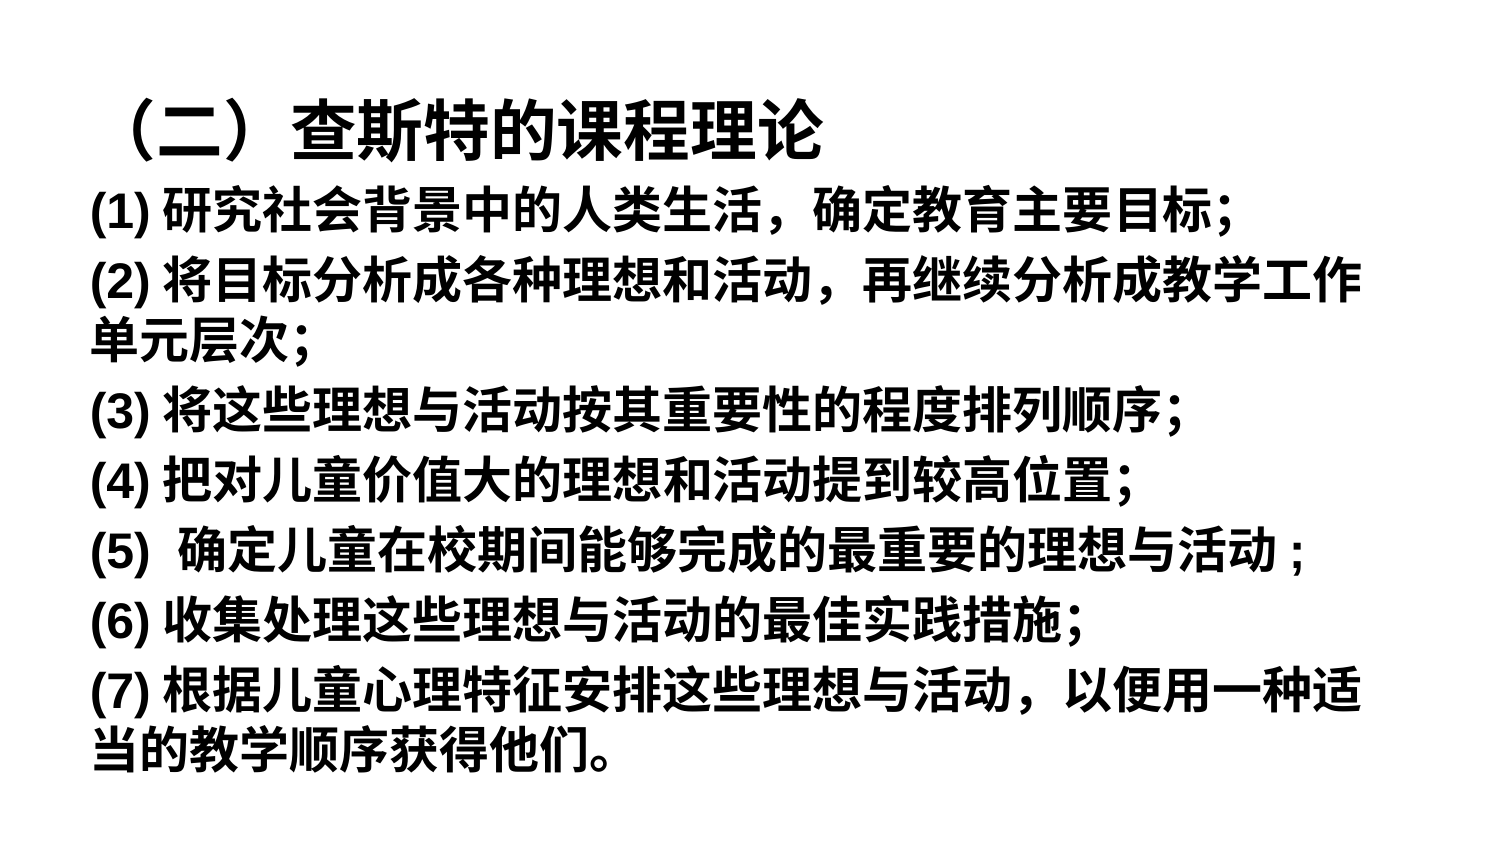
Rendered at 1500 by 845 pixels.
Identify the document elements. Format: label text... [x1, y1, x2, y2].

list （二）查斯特的课程理论 (1)研究社会背景中的人类生活，确定教育主要目标； (2)将目标分析成各种理想和活动，再继续分析成教学工作单元层次； (3)将这些理想与活动按其重要性的程度排列顺序； (4)把对儿童价值大的理想和活动提到较高位置； (5) 确定儿童在校期间能够完成的最重要的理想与活动; (6)收集处理这些理想与活动的最佳实践措施； (7)根据儿童心理特征安排这些理想与活动，以便用一种适当的教学顺序获得他们。 [74, 81, 1426, 811]
